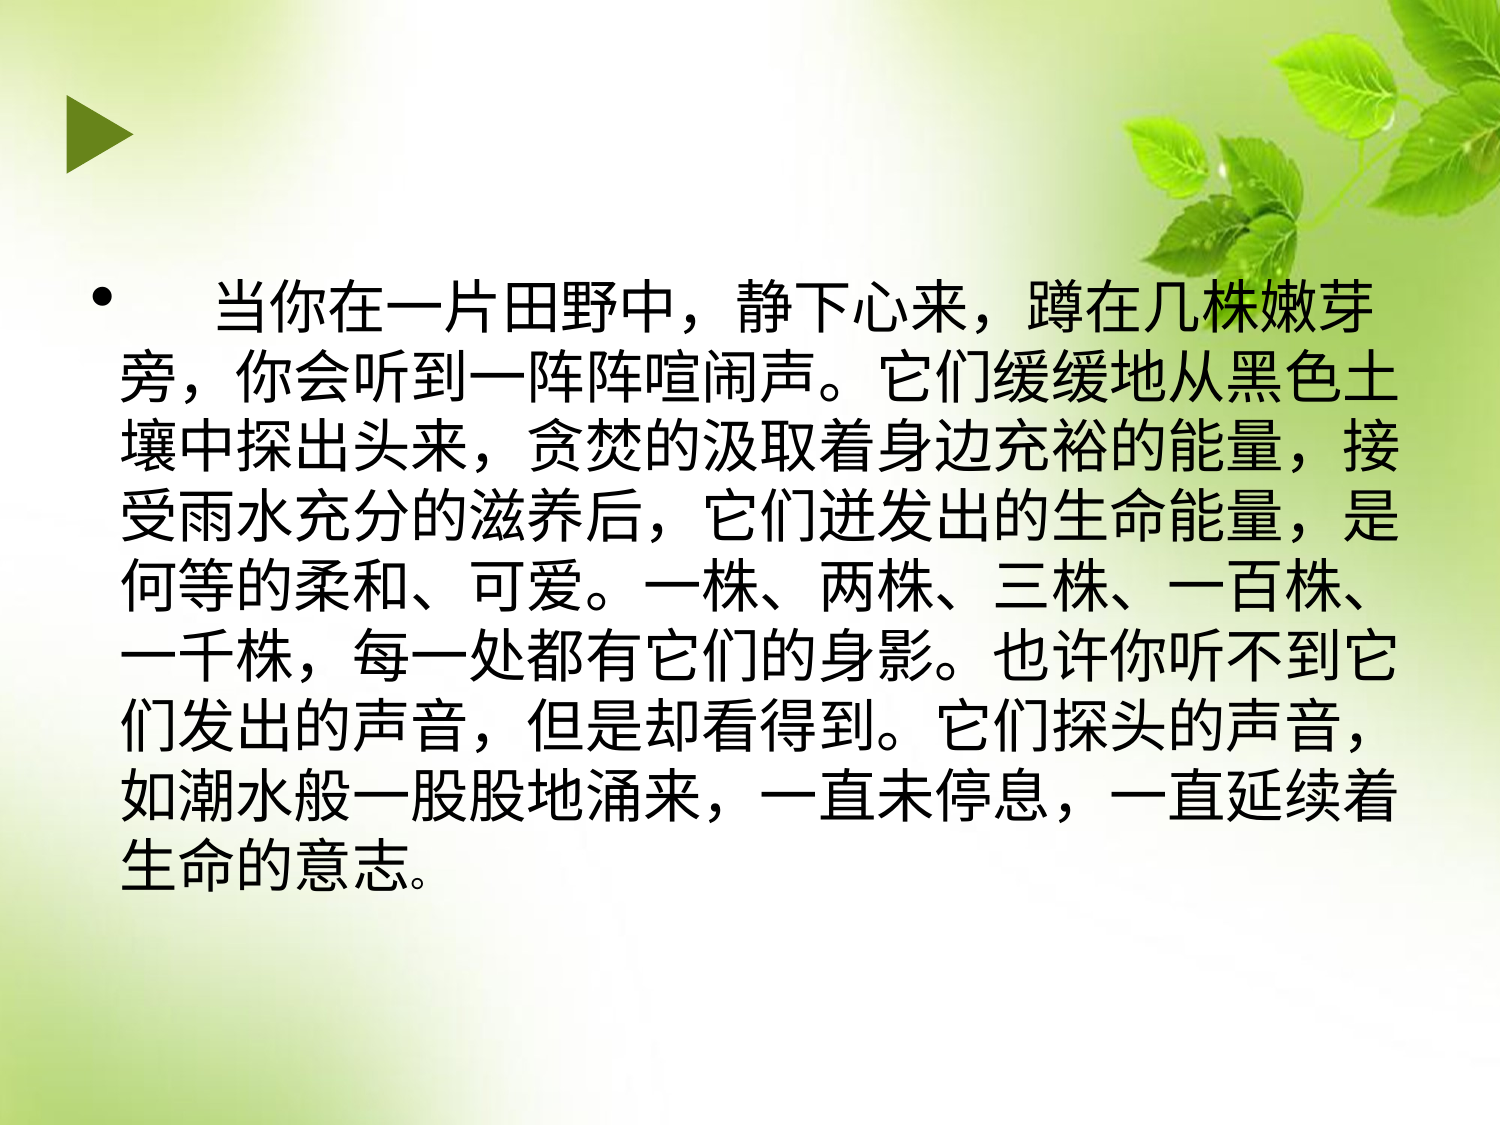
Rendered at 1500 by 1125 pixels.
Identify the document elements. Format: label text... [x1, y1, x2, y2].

list 当你在一片田野中，静下心来，蹲在几株嫩芽旁，你会听到一阵阵喧闹声。它们缓缓地从黑色土壤中探出头来，贪焚的汲取着身边充裕的能量，接受雨水充分的滋养后，它们迸发出的生命能量，是何等的柔和、可爱。一株、两株、三株、一百株、一千株，每一处都有它们的身影。也许你听不到它们发出的声音，但是却看得到。它们探头的声音，如潮水般一股股地涌来，一直未停息，一直延续着生命的意志。 [74, 262, 1426, 1006]
picture [0, 0, 1500, 1125]
